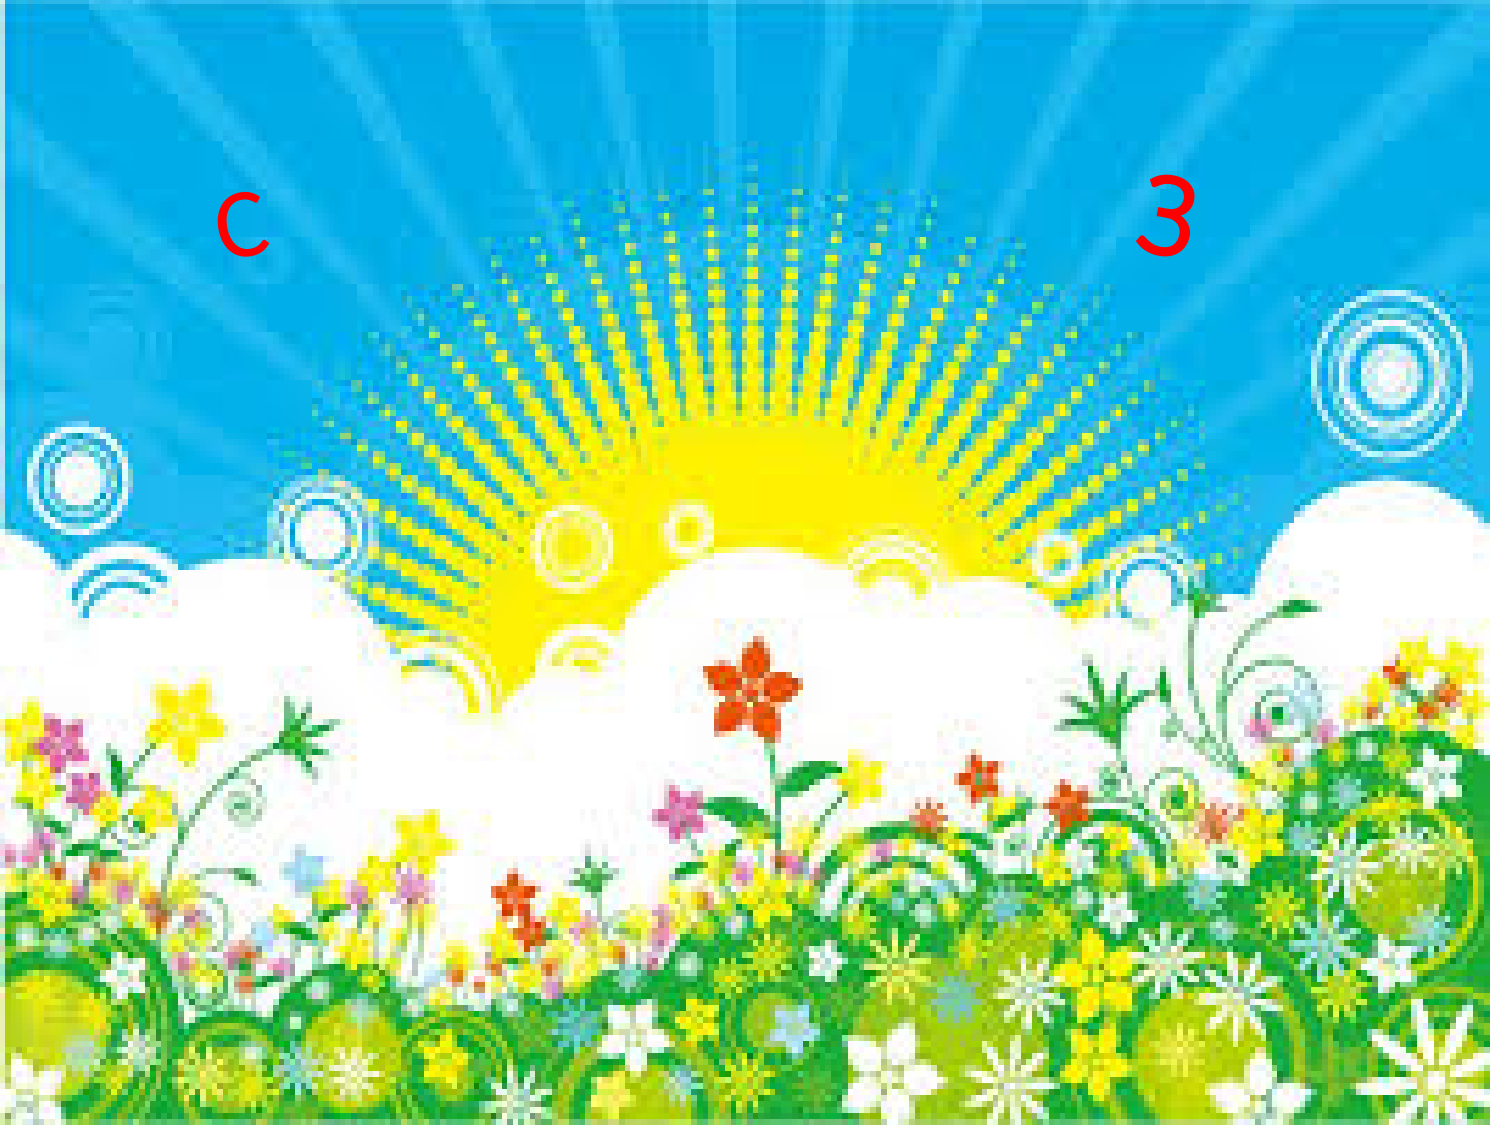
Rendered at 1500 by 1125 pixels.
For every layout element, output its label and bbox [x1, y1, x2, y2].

list [0, 0, 1491, 1125]
